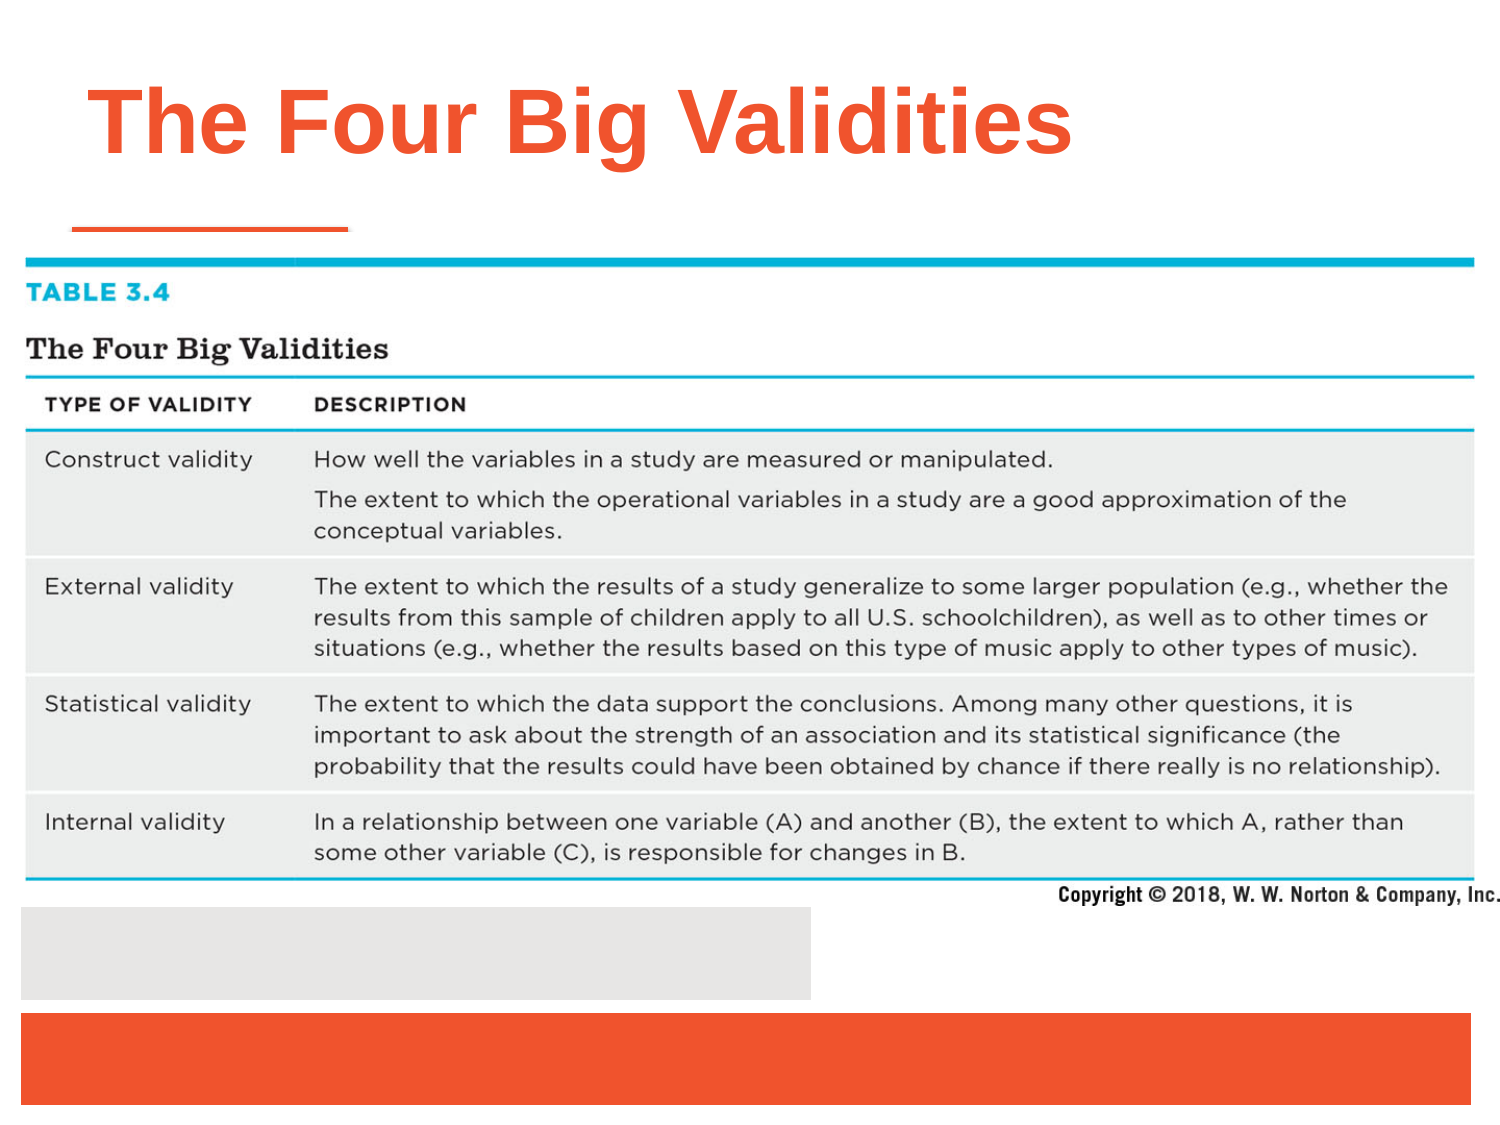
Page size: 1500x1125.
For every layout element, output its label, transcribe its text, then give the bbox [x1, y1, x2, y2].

title The Four Big Validities [72, 23, 1467, 211]
picture [0, 231, 1500, 907]
